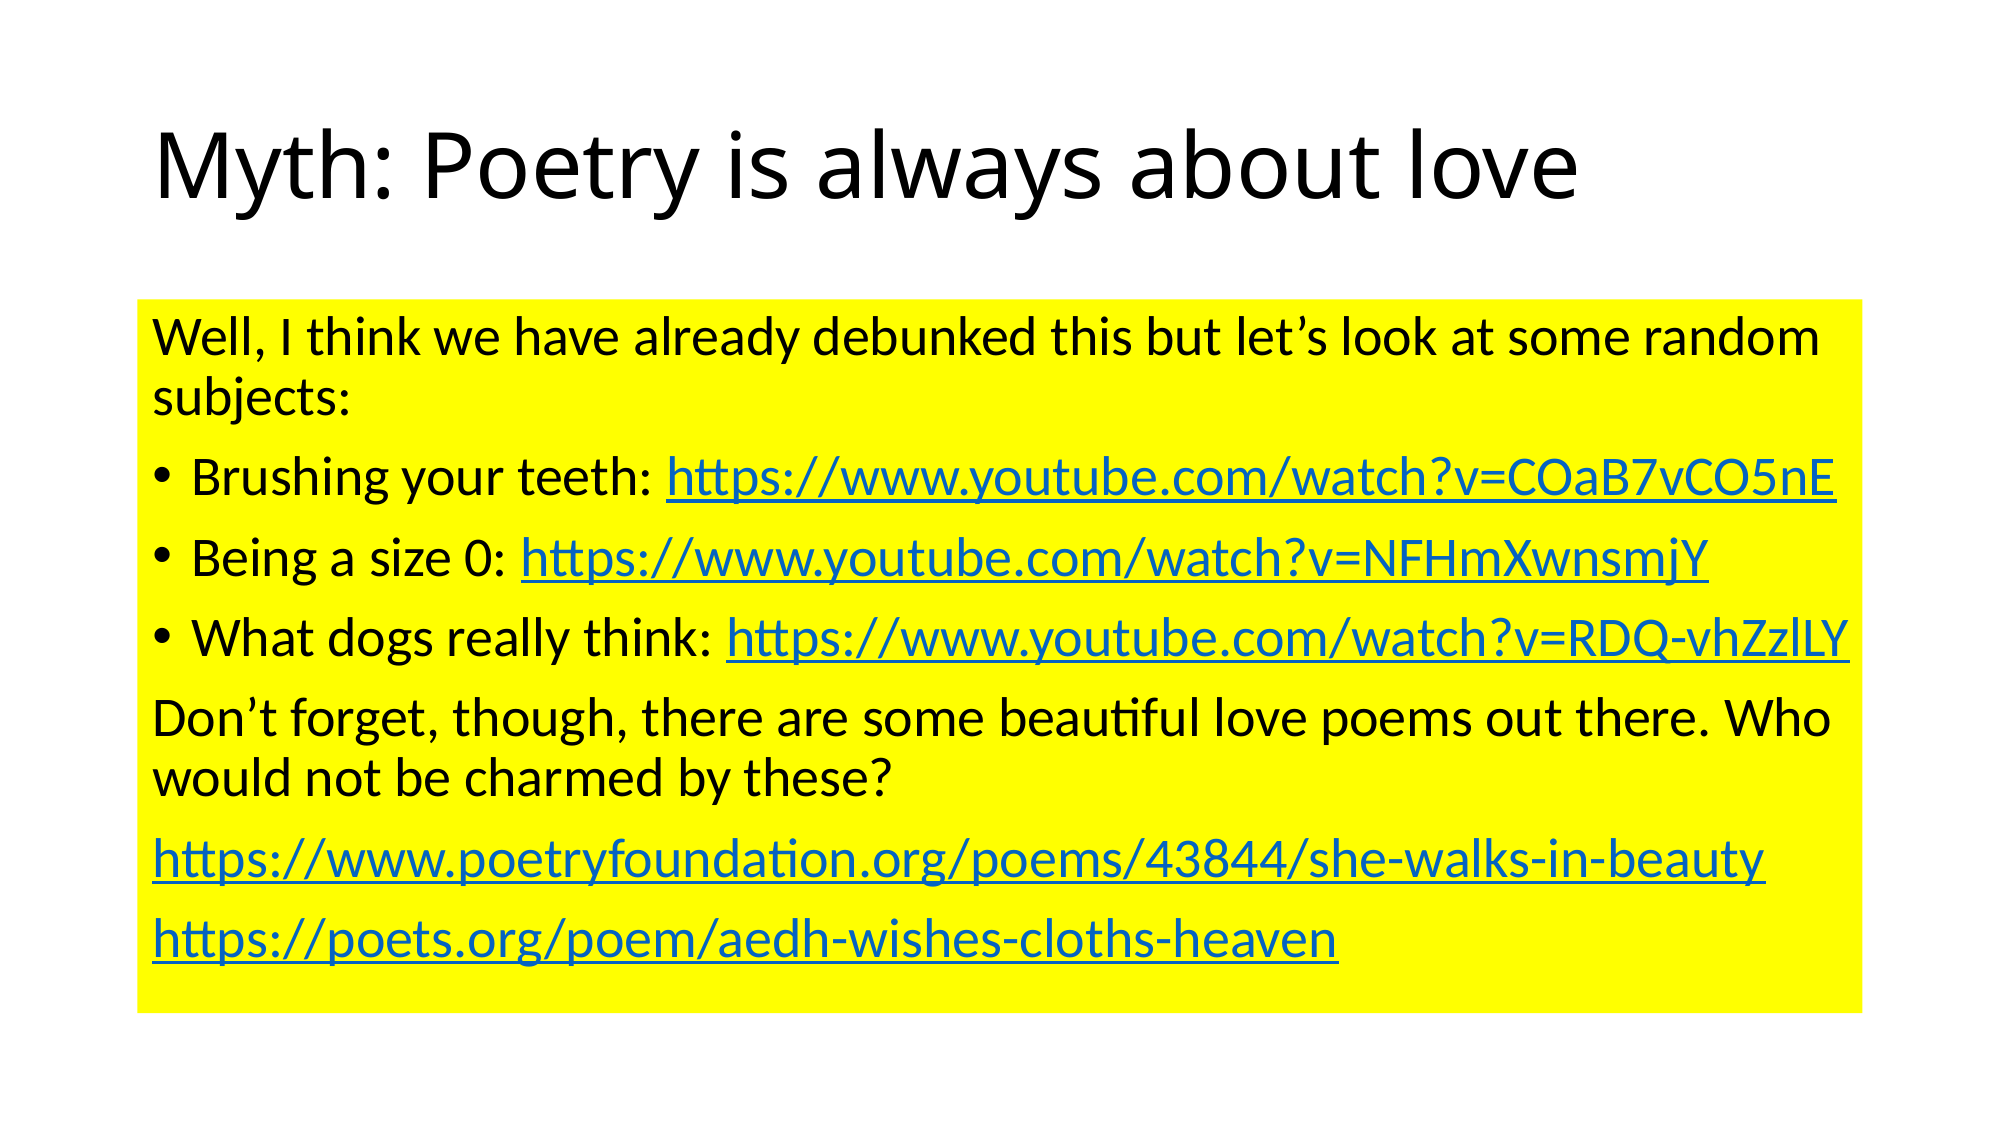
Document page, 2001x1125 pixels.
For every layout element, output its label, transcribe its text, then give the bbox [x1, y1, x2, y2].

title Myth: Poetry is always about love [137, 59, 1863, 278]
list Well, I think we have already debunked this but let’s look at some random subjects: Brushing your teeth: https://www.youtube.com/watch?v=COaB7vCO5nE Being a size 0: https://www.youtube.com/watch?v=NFHmXwnsmjY What dogs really think: https://www.youtube.com/watch?v=RDQ-vhZzlLY Don’t forget, though, there are some beautiful love poems out there. Who would not be charmed by these? https://www.poetryfoundation.org/poems/43844/she-walks-in-beauty https://poets.org/poem/aedh-wishes-cloths-heaven [137, 299, 1863, 1014]
